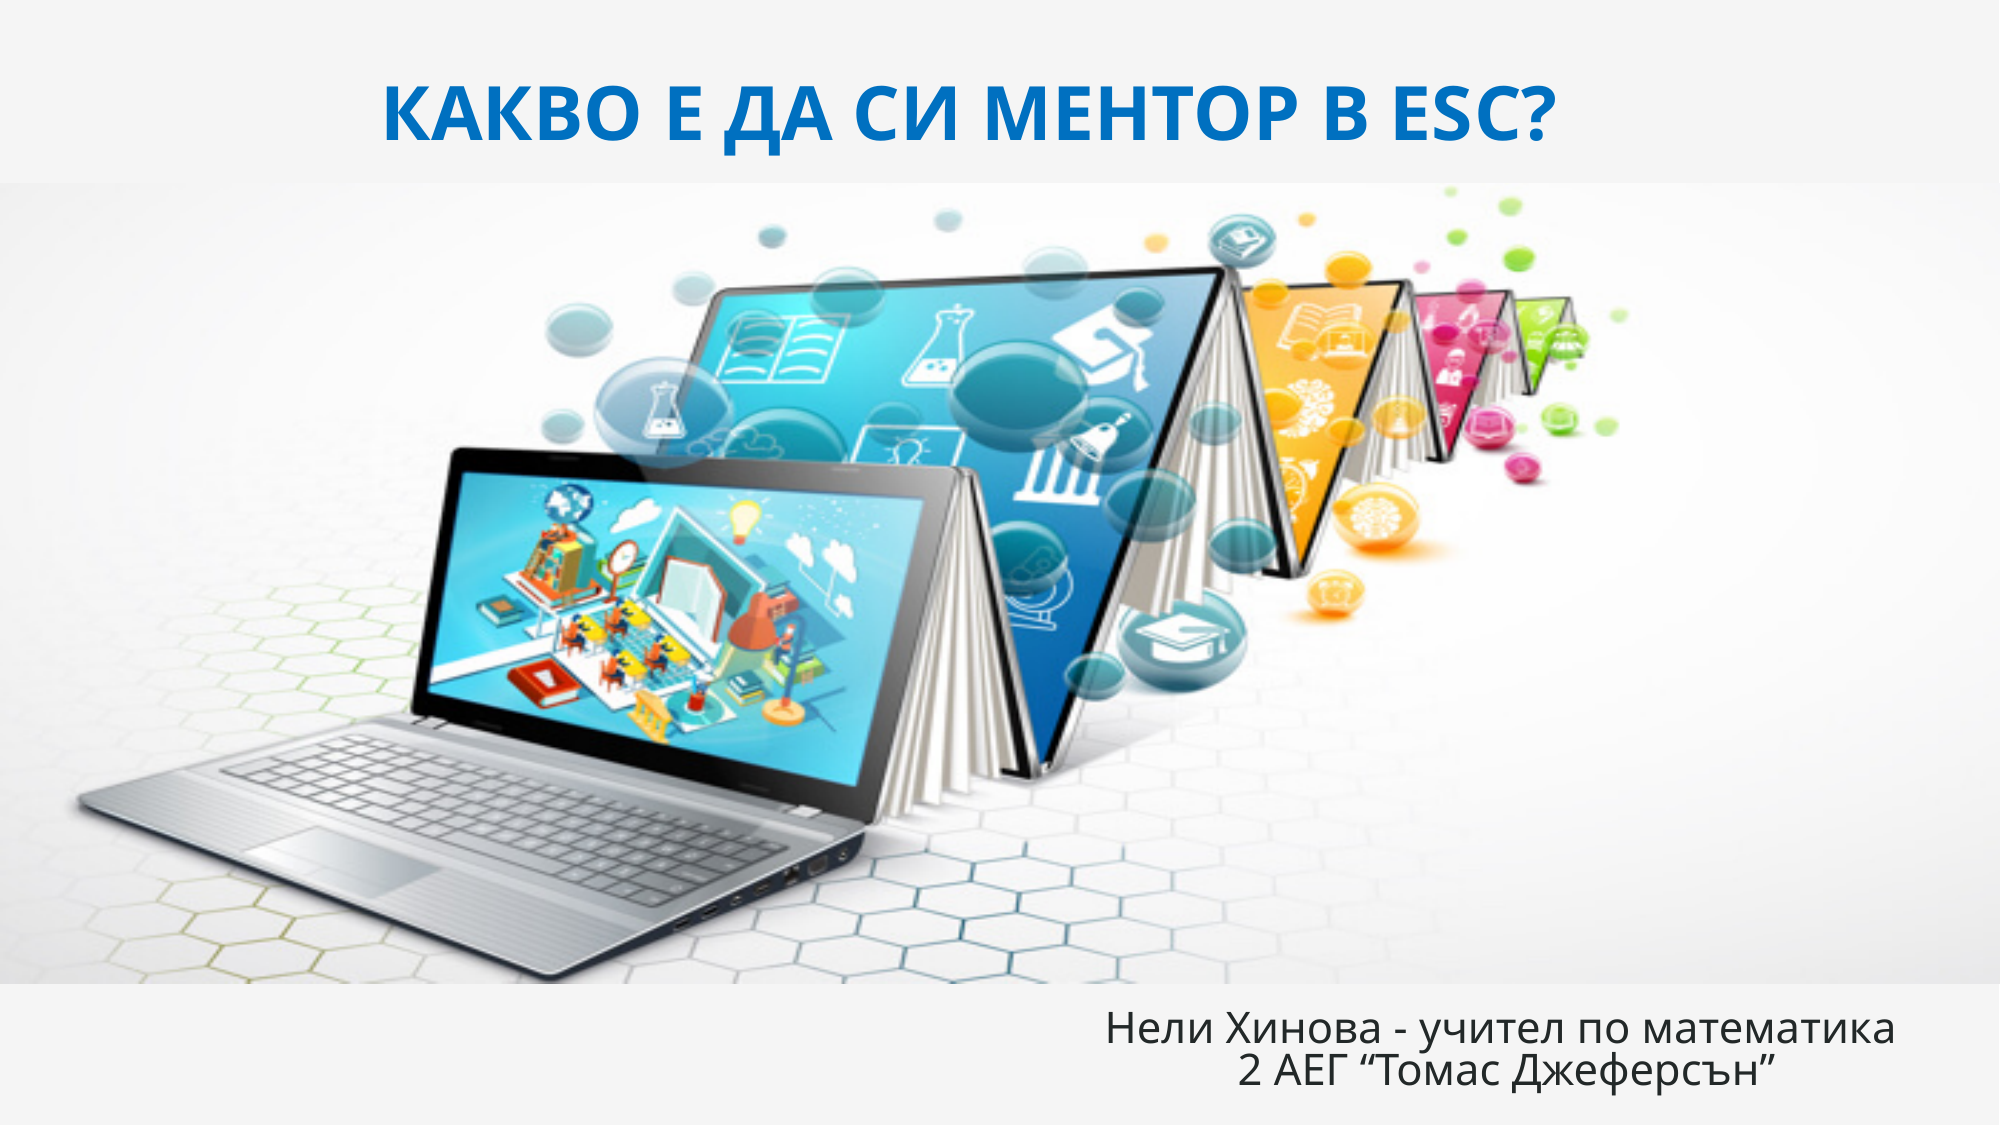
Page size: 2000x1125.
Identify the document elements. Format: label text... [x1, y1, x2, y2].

title КАКВО Е ДА СИ МЕНТОР В ESC? [113, 9, 1825, 164]
subtitle Нели Хинова - учител по математика 2 АЕГ “Томас Джеферсън” [1011, 1002, 2000, 1125]
picture [0, 182, 2000, 984]
